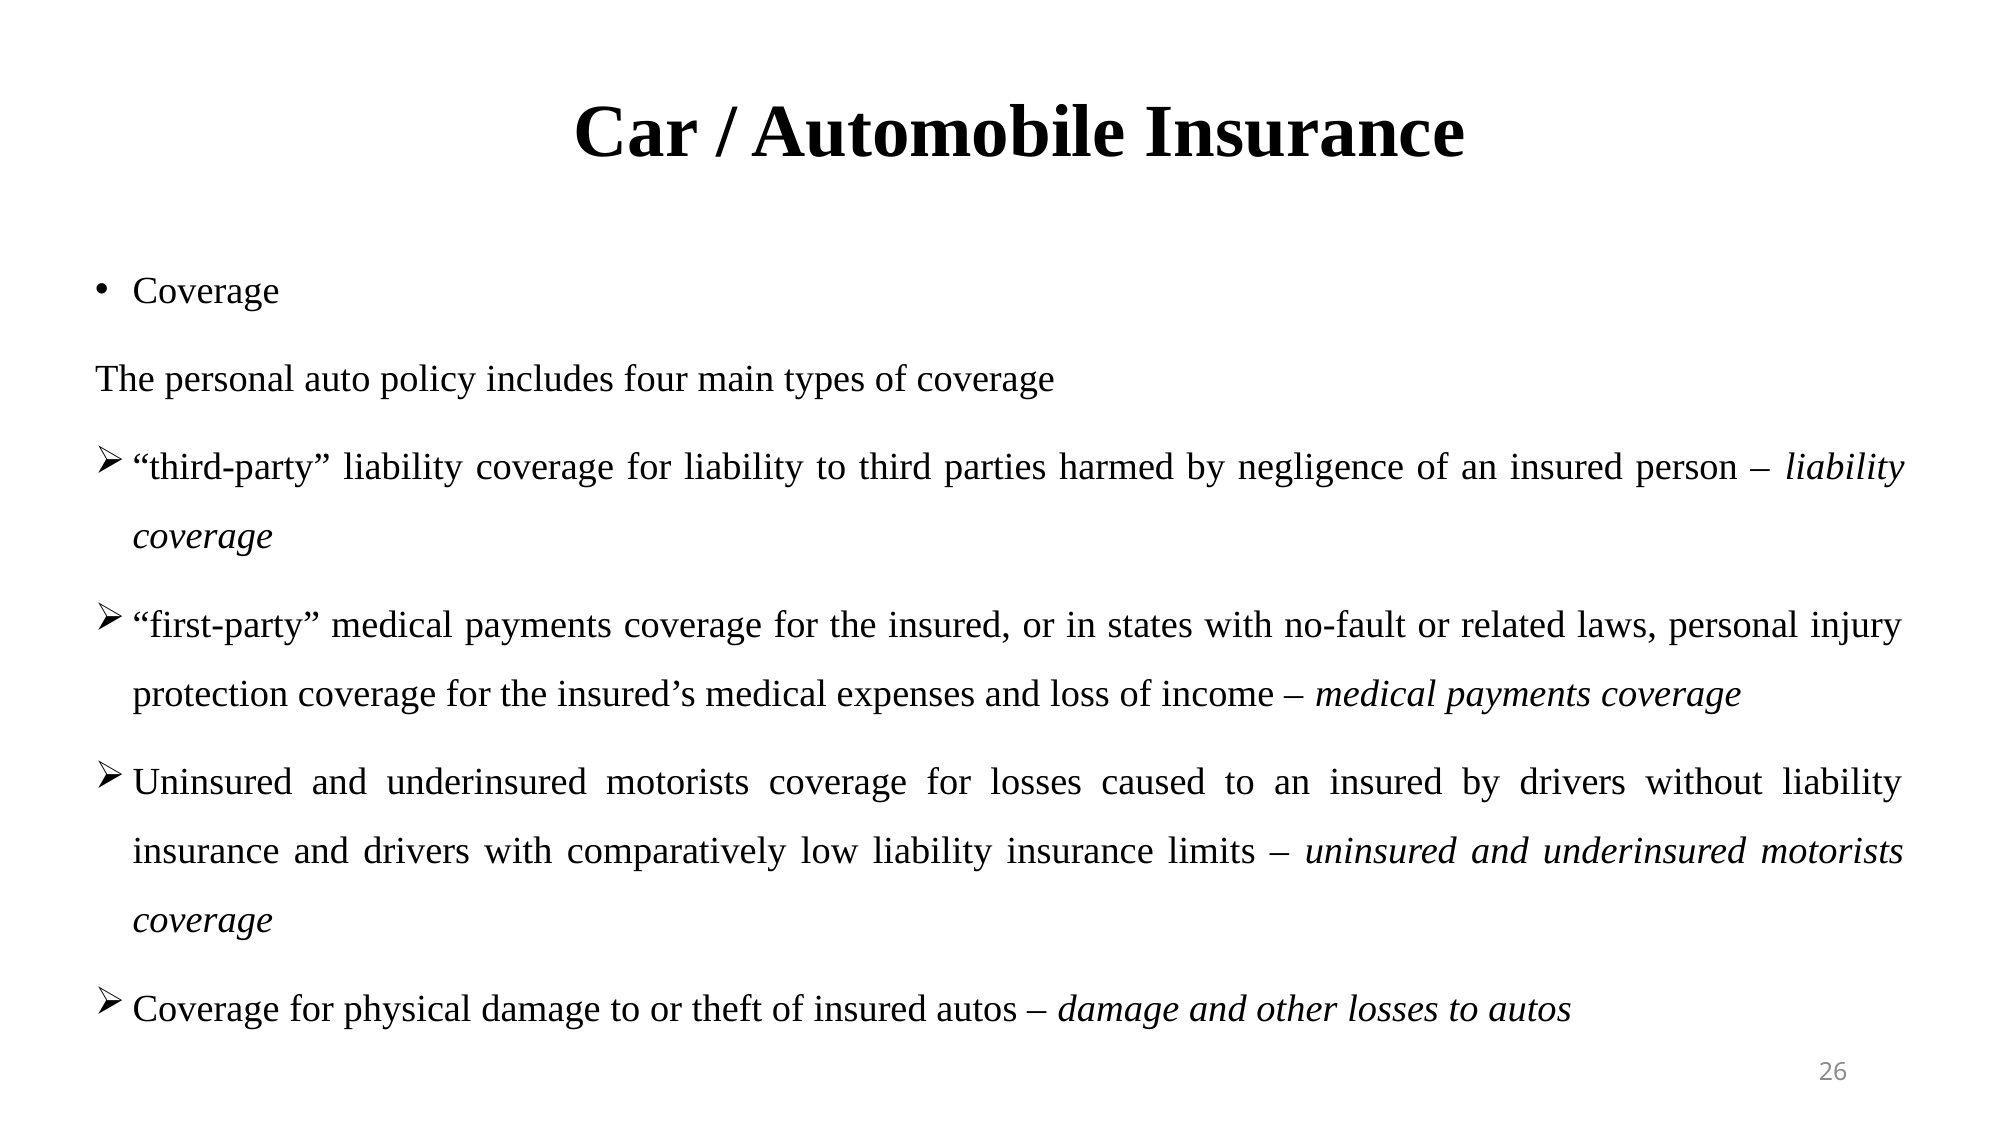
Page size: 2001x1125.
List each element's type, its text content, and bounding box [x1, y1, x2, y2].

list Coverage The personal auto policy includes four main types of coverage “third-party” liability coverage for liability to third parties harmed by negligence of an insured person – liability coverage “first-party” medical payments coverage for the insured, or in states with no-fault or related laws, personal injury protection coverage for the insured’s medical expenses and loss of income – medical payments coverage Uninsured and underinsured motorists coverage for losses caused to an insured by drivers without liability insurance and drivers with comparatively low liability insurance limits – uninsured and underinsured motorists coverage Coverage for physical damage to or theft of insured autos – damage and other losses to autos [80, 234, 1920, 1043]
slide_number 26 [1412, 1042, 1863, 1103]
title Car / Automobile Insurance [119, 64, 1920, 202]
